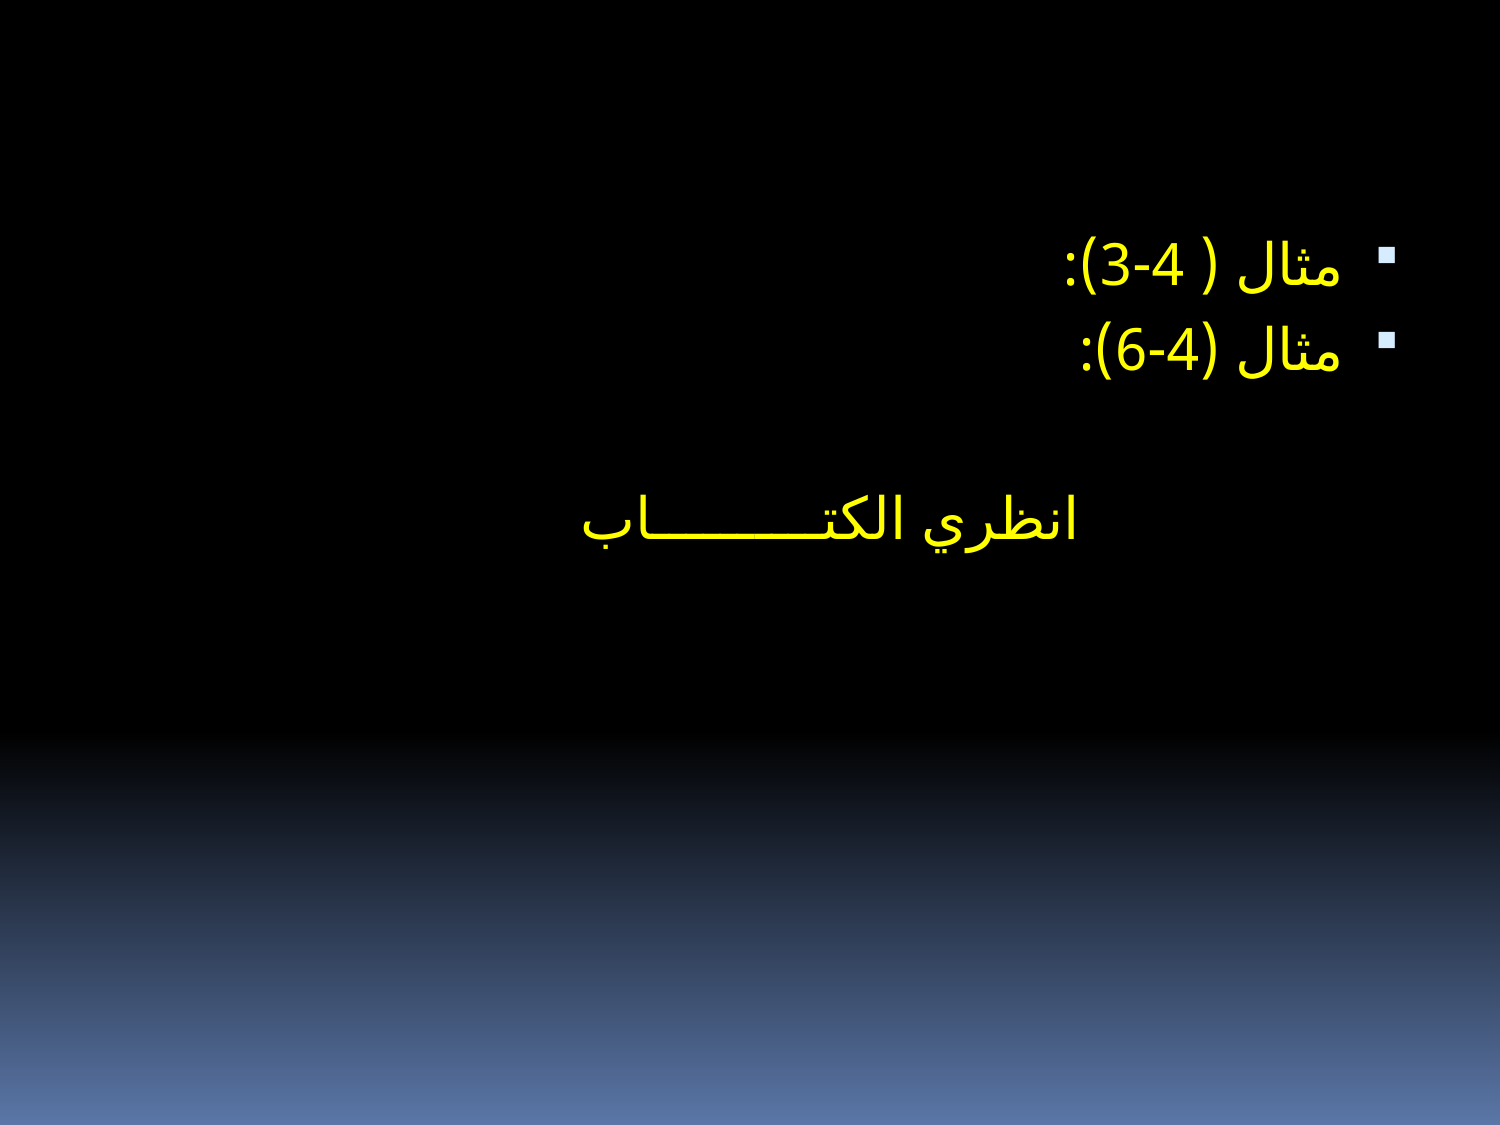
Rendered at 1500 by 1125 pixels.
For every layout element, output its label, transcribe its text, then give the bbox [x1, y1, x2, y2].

list مثال ( 4-3): مثال (4-6): انظري الكتــــــــــاب [76, 219, 1427, 882]
